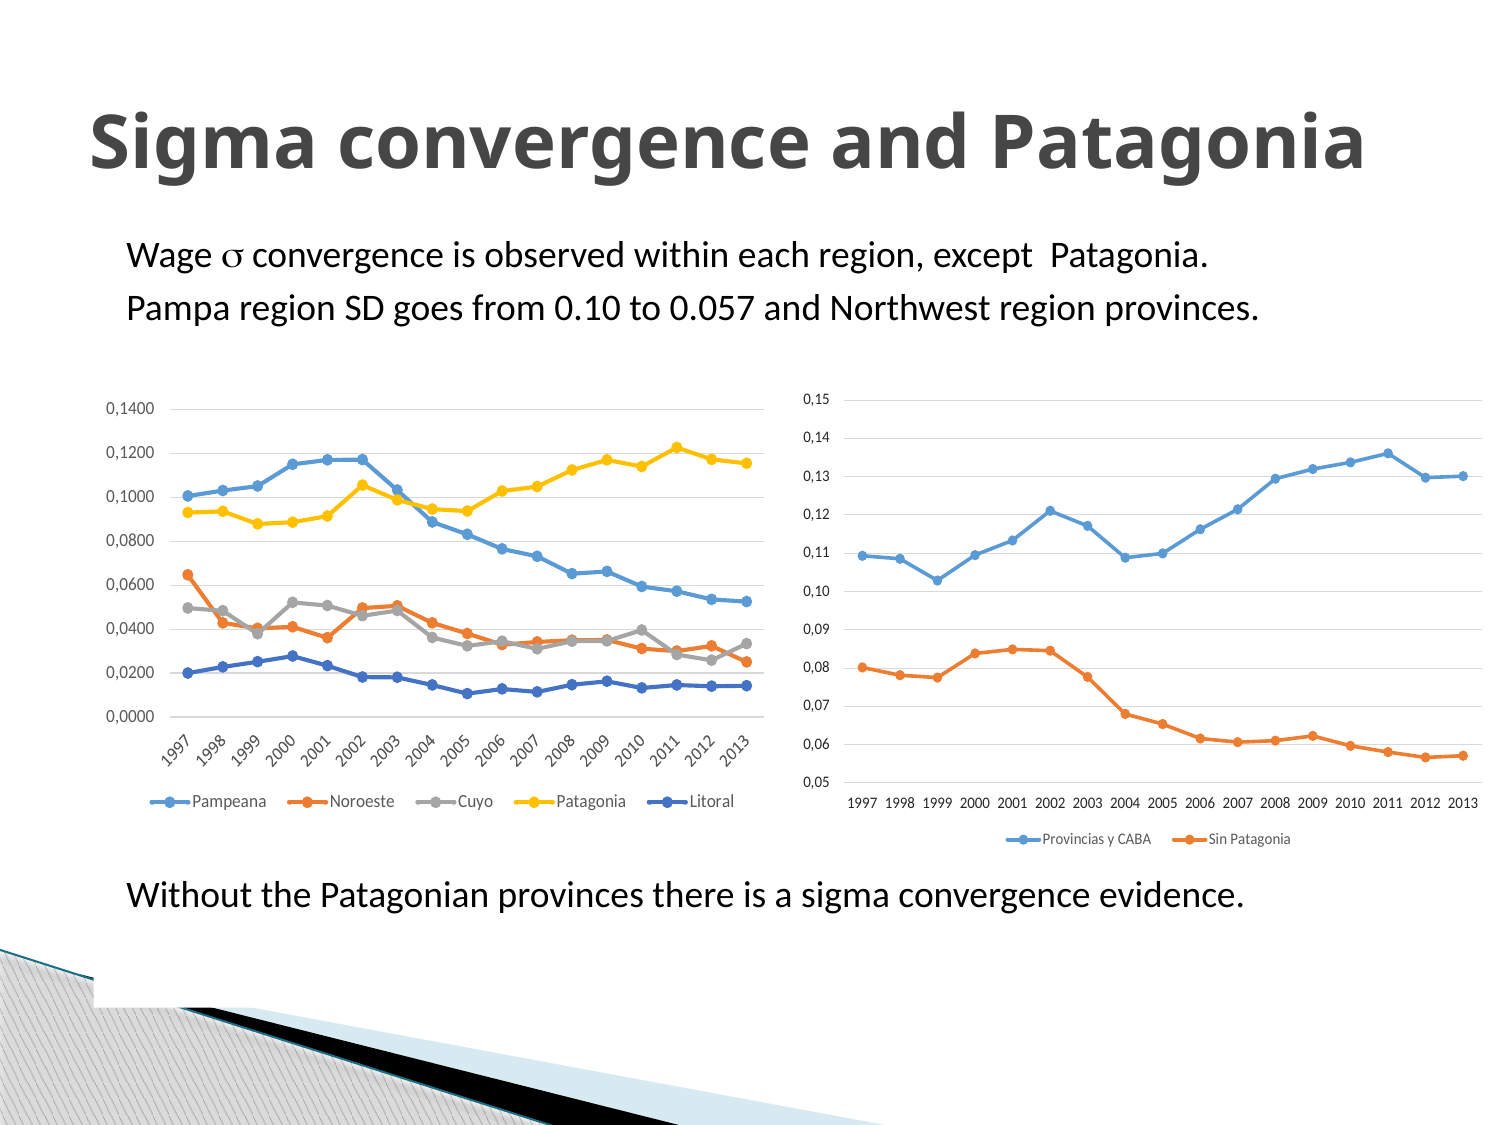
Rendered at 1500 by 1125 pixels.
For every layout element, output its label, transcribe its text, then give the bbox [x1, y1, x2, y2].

title Sigma convergence and Patagonia [75, 45, 1425, 233]
list Wage  convergence is observed within each region, except Patagonia. Pampa region SD goes from 0.10 to 0.057 and Northwest region provinces. Without the Patagonian provinces there is a sigma convergence evidence. [93, 222, 1500, 386]
picture [93, 386, 786, 833]
list Wage  convergence is observed within each region, except Patagonia. Pampa region SD goes from 0.10 to 0.057 and Northwest region provinces. Without the Patagonian provinces there is a sigma convergence evidence. [93, 844, 1500, 1008]
picture [792, 374, 1500, 866]
